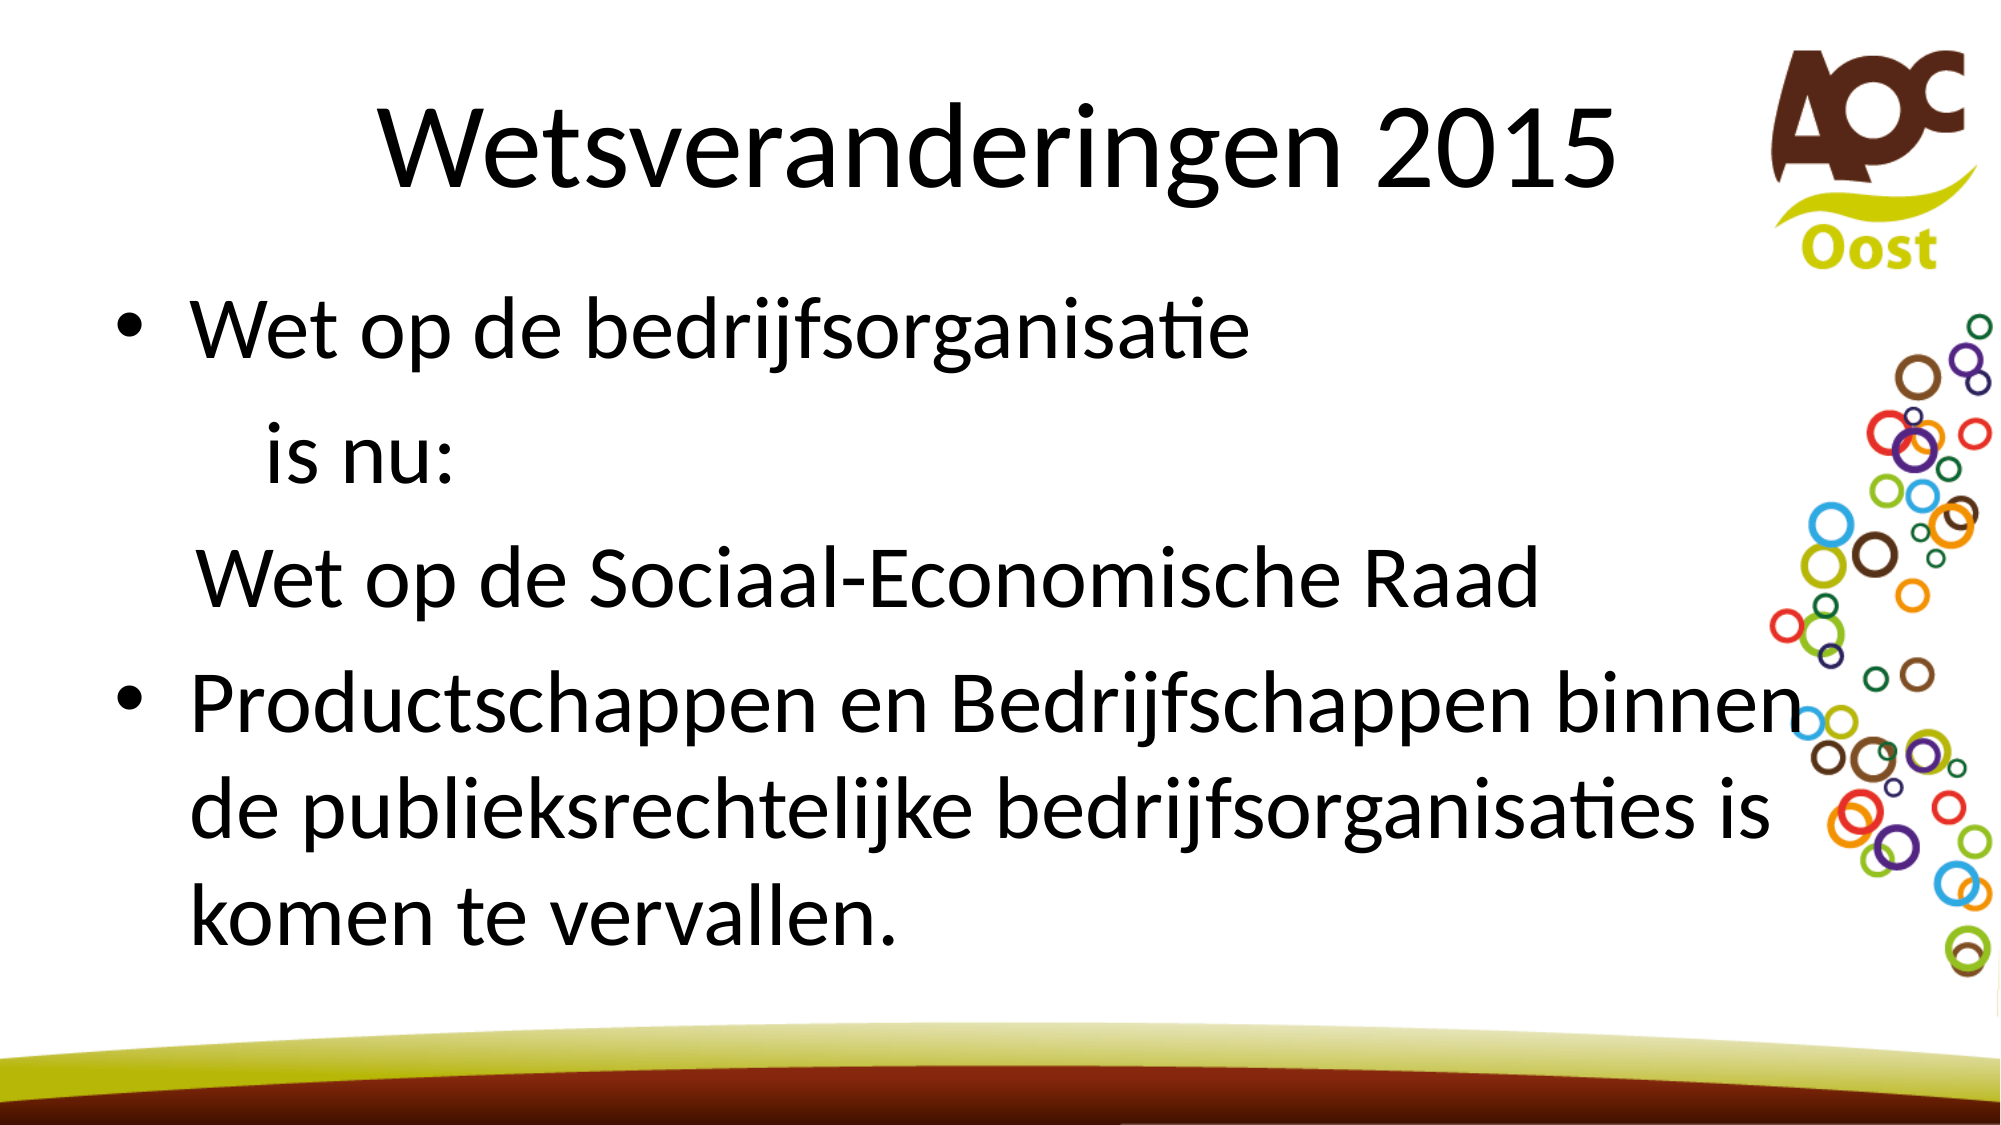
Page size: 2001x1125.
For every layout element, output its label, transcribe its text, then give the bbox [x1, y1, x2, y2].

picture [0, 0, 2001, 1125]
list Wet op de bedrijfsorganisatie is nu: Wet op de Sociaal-Economische Raad Productschappen en Bedrijfschappen binnen de publieksrechtelijke bedrijfsorganisaties is komen te vervallen. [99, 262, 1900, 1005]
title Wetsveranderingen 2015 [99, 45, 1900, 233]
